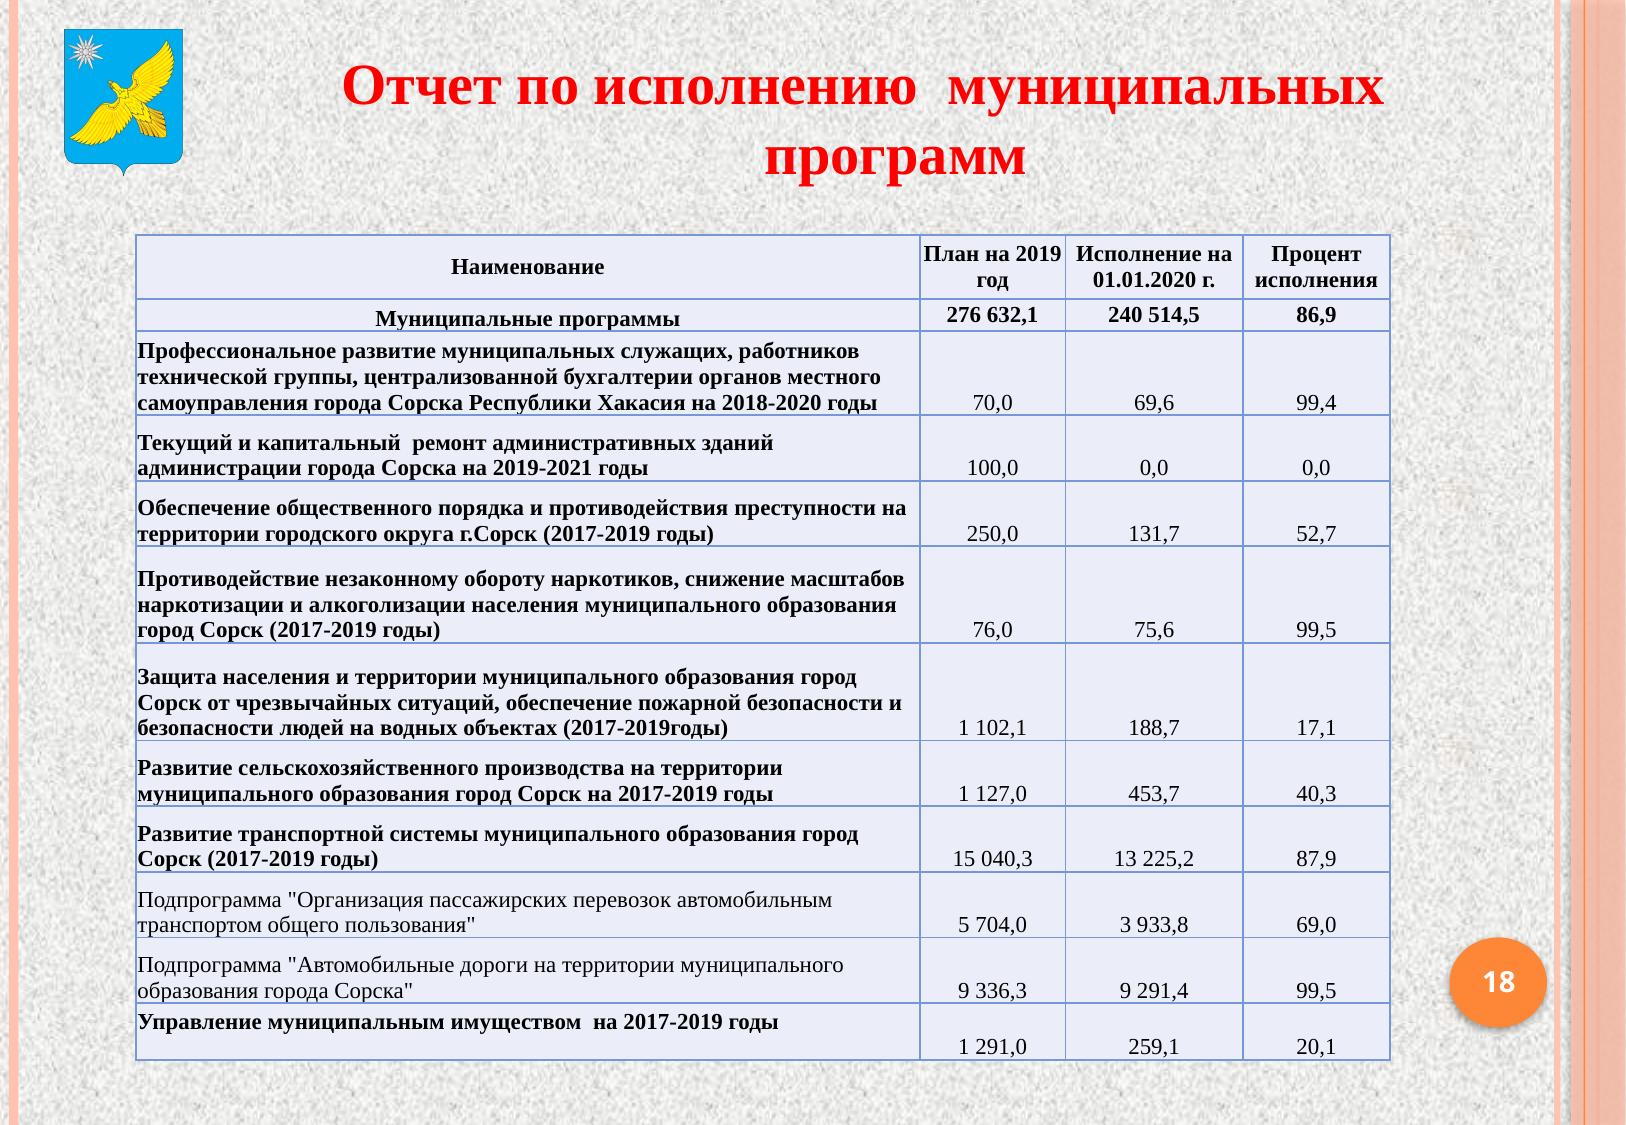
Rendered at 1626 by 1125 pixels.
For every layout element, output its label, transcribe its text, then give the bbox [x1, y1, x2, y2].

table_cell Муниципальные программы [137, 300, 919, 330]
table_cell 1 291,0 [921, 1004, 1065, 1059]
table_cell 3 933,8 [1066, 873, 1242, 937]
table_cell Обеспечение общественного порядка и противодействия преступности на территории городского округа г.Сорск (2017-2019 годы) [137, 482, 919, 545]
table_cell 15 040,3 [921, 807, 1065, 871]
table_cell 75,6 [1066, 547, 1242, 642]
table_cell 13 225,2 [1066, 807, 1242, 871]
table_cell 87,9 [1244, 807, 1389, 871]
slide_number 18 [1444, 940, 1553, 1027]
table_cell 20,1 [1244, 1004, 1389, 1059]
text_box Отчет по исполнению муниципальных программ [226, 38, 1501, 194]
table_cell Защита населения и территории муниципального образования город Сорск от чрезвычайных ситуаций, обеспечение пожарной безопасности и безопасности людей на водных объектах (2017-2019годы) [137, 644, 919, 740]
table_cell 5 704,0 [921, 873, 1065, 937]
table_header План на 2019 год [921, 236, 1065, 298]
table_cell 9 336,3 [921, 938, 1065, 1002]
table_cell 276 632,1 [921, 300, 1065, 330]
table_cell 86,9 [1244, 300, 1389, 330]
table_cell 99,5 [1244, 547, 1389, 642]
table_cell Развитие транспортной системы муниципального образования город Сорск (2017-2019 годы) [137, 807, 919, 871]
table_cell 76,0 [921, 547, 1065, 642]
table_cell Развитие сельскохозяйственного производства на территории муниципального образования город Сорск на 2017-2019 годы [137, 741, 919, 805]
table_cell Профессиональное развитие муниципальных служащих, работников технической группы, централизованной бухгалтерии органов местного самоуправления города Сорска Республики Хакасия на 2018-2020 годы [137, 332, 919, 414]
table_cell 0,0 [1066, 416, 1242, 480]
table_header Наименование [137, 236, 919, 298]
table_header Процент исполнения [1244, 236, 1389, 298]
table_cell 69,0 [1244, 873, 1389, 937]
table_cell 52,7 [1244, 482, 1389, 545]
table_cell 1 102,1 [921, 644, 1065, 740]
table_cell 188,7 [1066, 644, 1242, 740]
table_cell 17,1 [1244, 644, 1389, 740]
table_cell Текущий и капитальный ремонт административных зданий администрации города Сорска на 2019-2021 годы [137, 416, 919, 480]
table_cell Противодействие незаконному обороту наркотиков, снижение масштабов наркотизации и алкоголизации населения муниципального образования город Сорск (2017-2019 годы) [137, 547, 919, 642]
table_cell Управление муниципальным имуществом на 2017-2019 годы [137, 1004, 919, 1059]
picture [1561, 0, 1570, 1125]
table_cell Подпрограмма "Автомобильные дороги на территории муниципального образования города Сорска" [137, 938, 919, 1002]
table_cell 99,5 [1244, 938, 1389, 1002]
table_cell 69,6 [1066, 332, 1242, 414]
table_cell Подпрограмма "Организация пассажирских перевозок автомобильным транспортом общего пользования" [137, 873, 919, 937]
table_cell 100,0 [921, 416, 1065, 480]
table_cell 131,7 [1066, 482, 1242, 545]
picture [19, 0, 1554, 1125]
table_cell 240 514,5 [1066, 300, 1242, 330]
table_cell 9 291,4 [1066, 938, 1242, 1002]
picture [0, 0, 8, 1125]
table_cell 259,1 [1066, 1004, 1242, 1059]
table_cell 250,0 [921, 482, 1065, 545]
table_header Исполнение на 01.01.2020 г. [1066, 236, 1242, 298]
table_cell 453,7 [1066, 741, 1242, 805]
table_cell 40,3 [1244, 741, 1389, 805]
table_cell 0,0 [1244, 416, 1389, 480]
table_cell 70,0 [921, 332, 1065, 414]
table_cell 1 127,0 [921, 741, 1065, 805]
table_cell 99,4 [1244, 332, 1389, 414]
